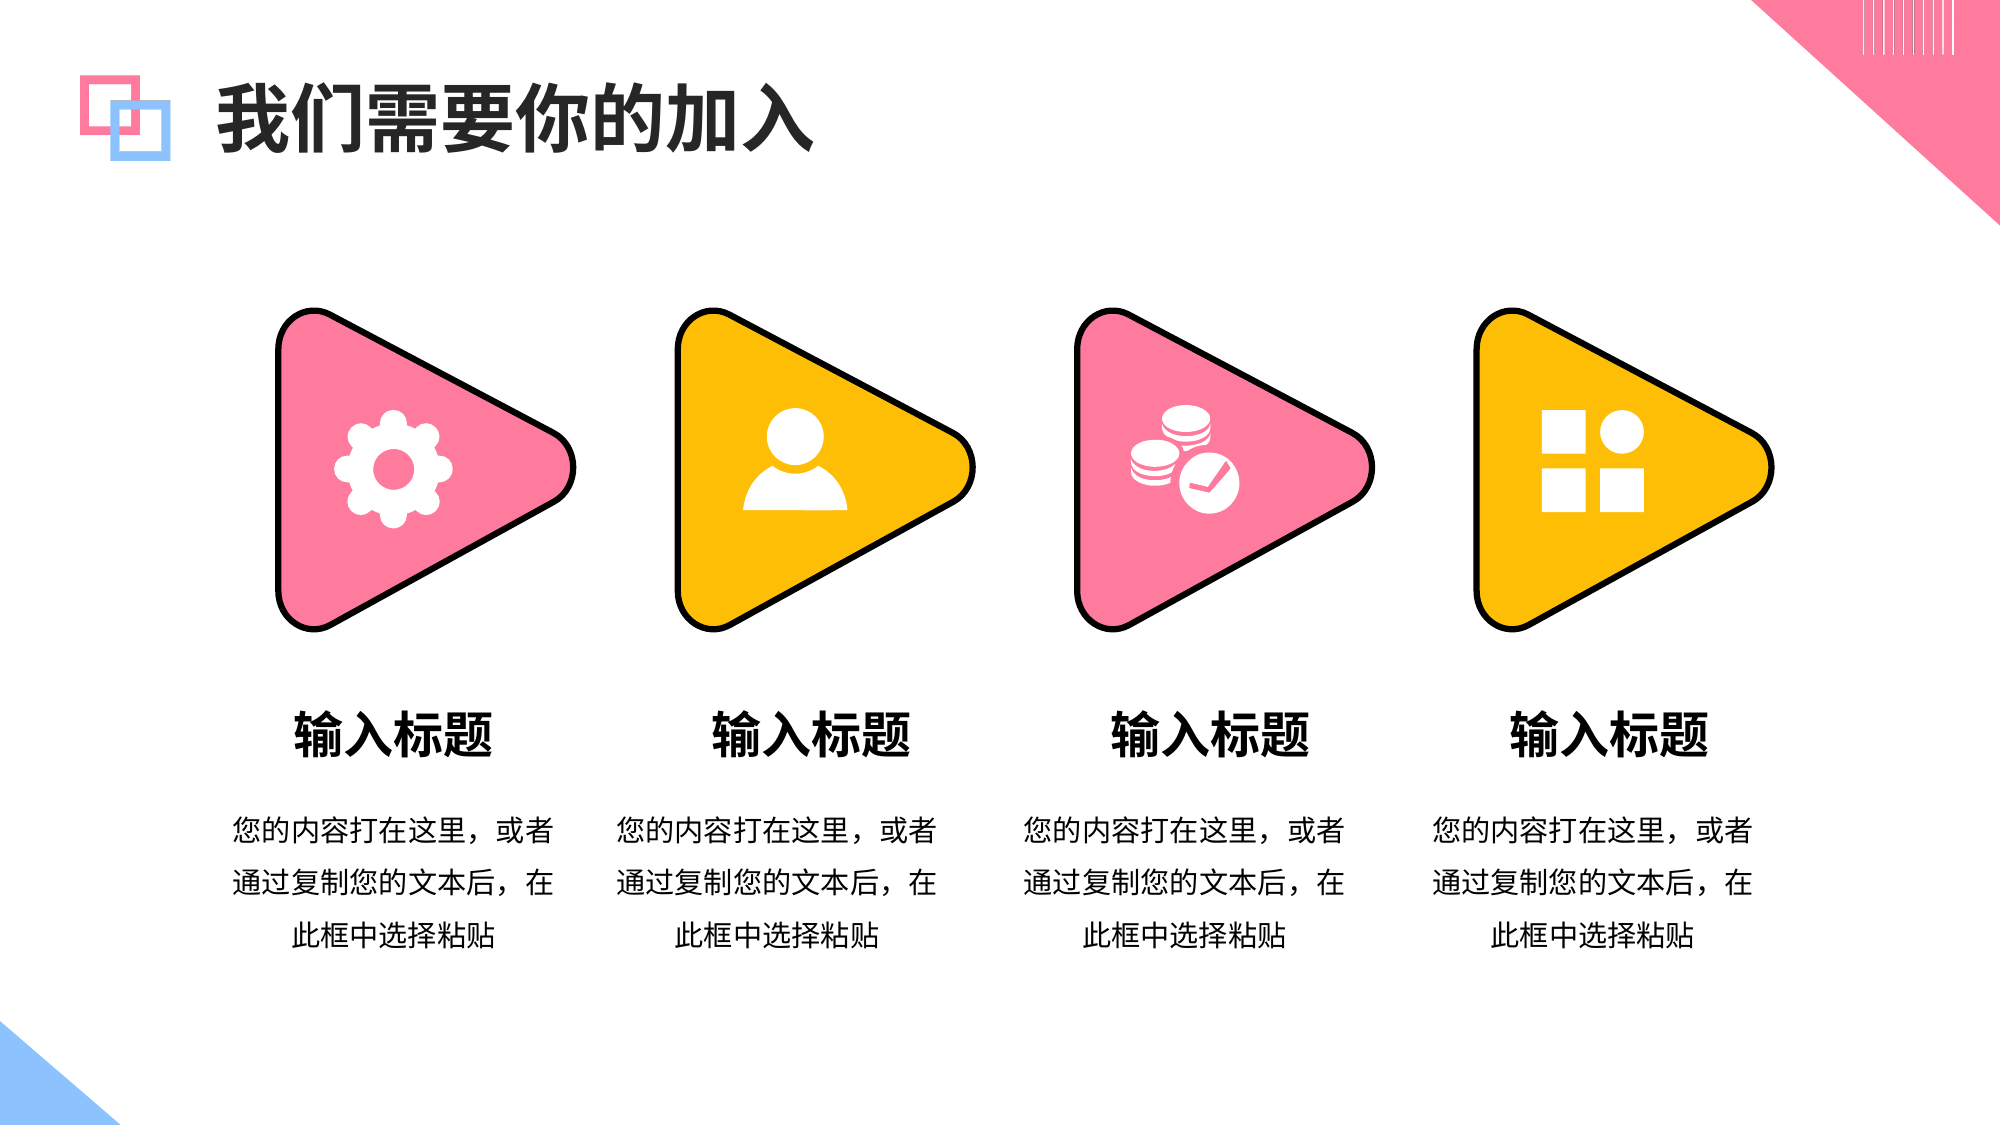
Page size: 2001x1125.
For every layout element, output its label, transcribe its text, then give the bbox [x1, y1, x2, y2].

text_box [1476, 302, 1779, 639]
text_box 您的内容打在这里，或者通过复制您的文本后，在此框中选择粘贴 [608, 794, 946, 952]
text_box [278, 302, 580, 639]
picture [1856, 0, 1960, 64]
text_box 您的内容打在这里，或者通过复制您的文本后，在此框中选择粘贴 [225, 794, 562, 952]
text_box 您的内容打在这里，或者通过复制您的文本后，在此框中选择粘贴 [1016, 794, 1353, 952]
text_box 您的内容打在这里，或者通过复制您的文本后，在此框中选择粘贴 [1424, 794, 1761, 952]
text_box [677, 302, 980, 639]
text_box 输入标题 [1076, 703, 1345, 764]
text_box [57, 63, 917, 170]
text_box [1077, 302, 1379, 639]
text_box 输入标题 [1475, 703, 1744, 764]
text_box 输入标题 [265, 703, 522, 764]
text_box 输入标题 [677, 703, 946, 764]
